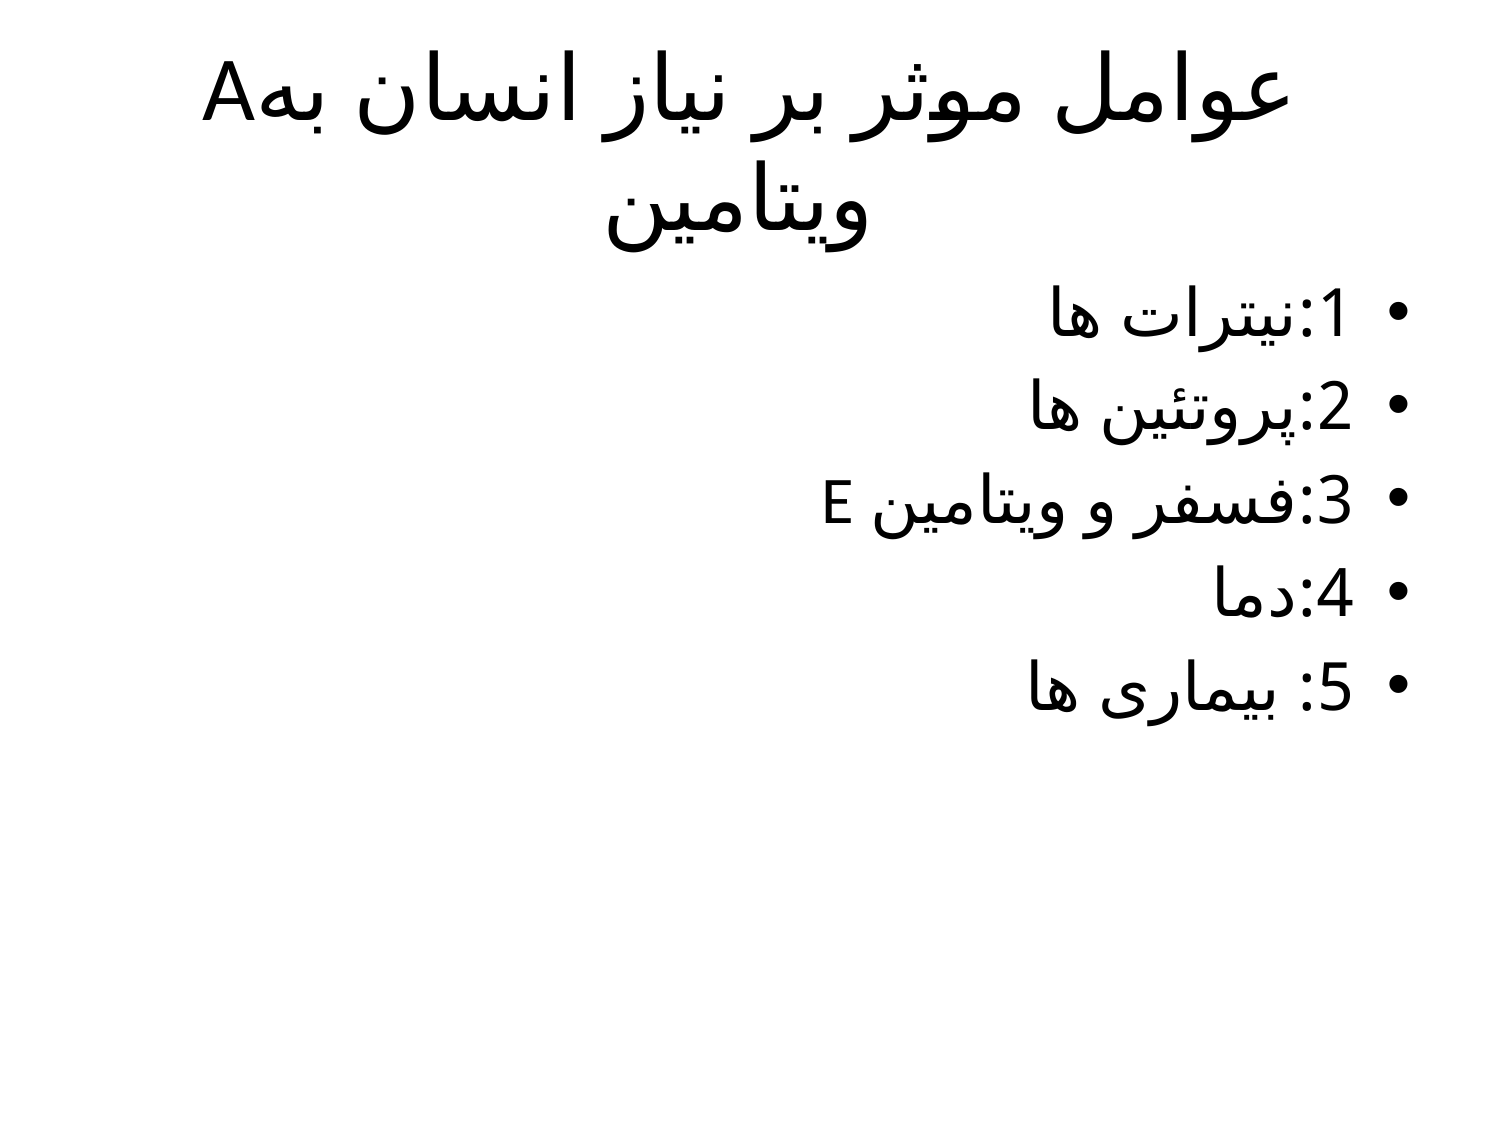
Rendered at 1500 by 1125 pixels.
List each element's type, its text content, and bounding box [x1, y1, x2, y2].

list 1:نیترات ها 2:پروتئین ها 3:فسفر و ویتامین E 4:دما 5: بیماری ها [75, 262, 1425, 1005]
title Aعوامل موثر بر نیاز انسان به ویتامین [75, 45, 1425, 233]
